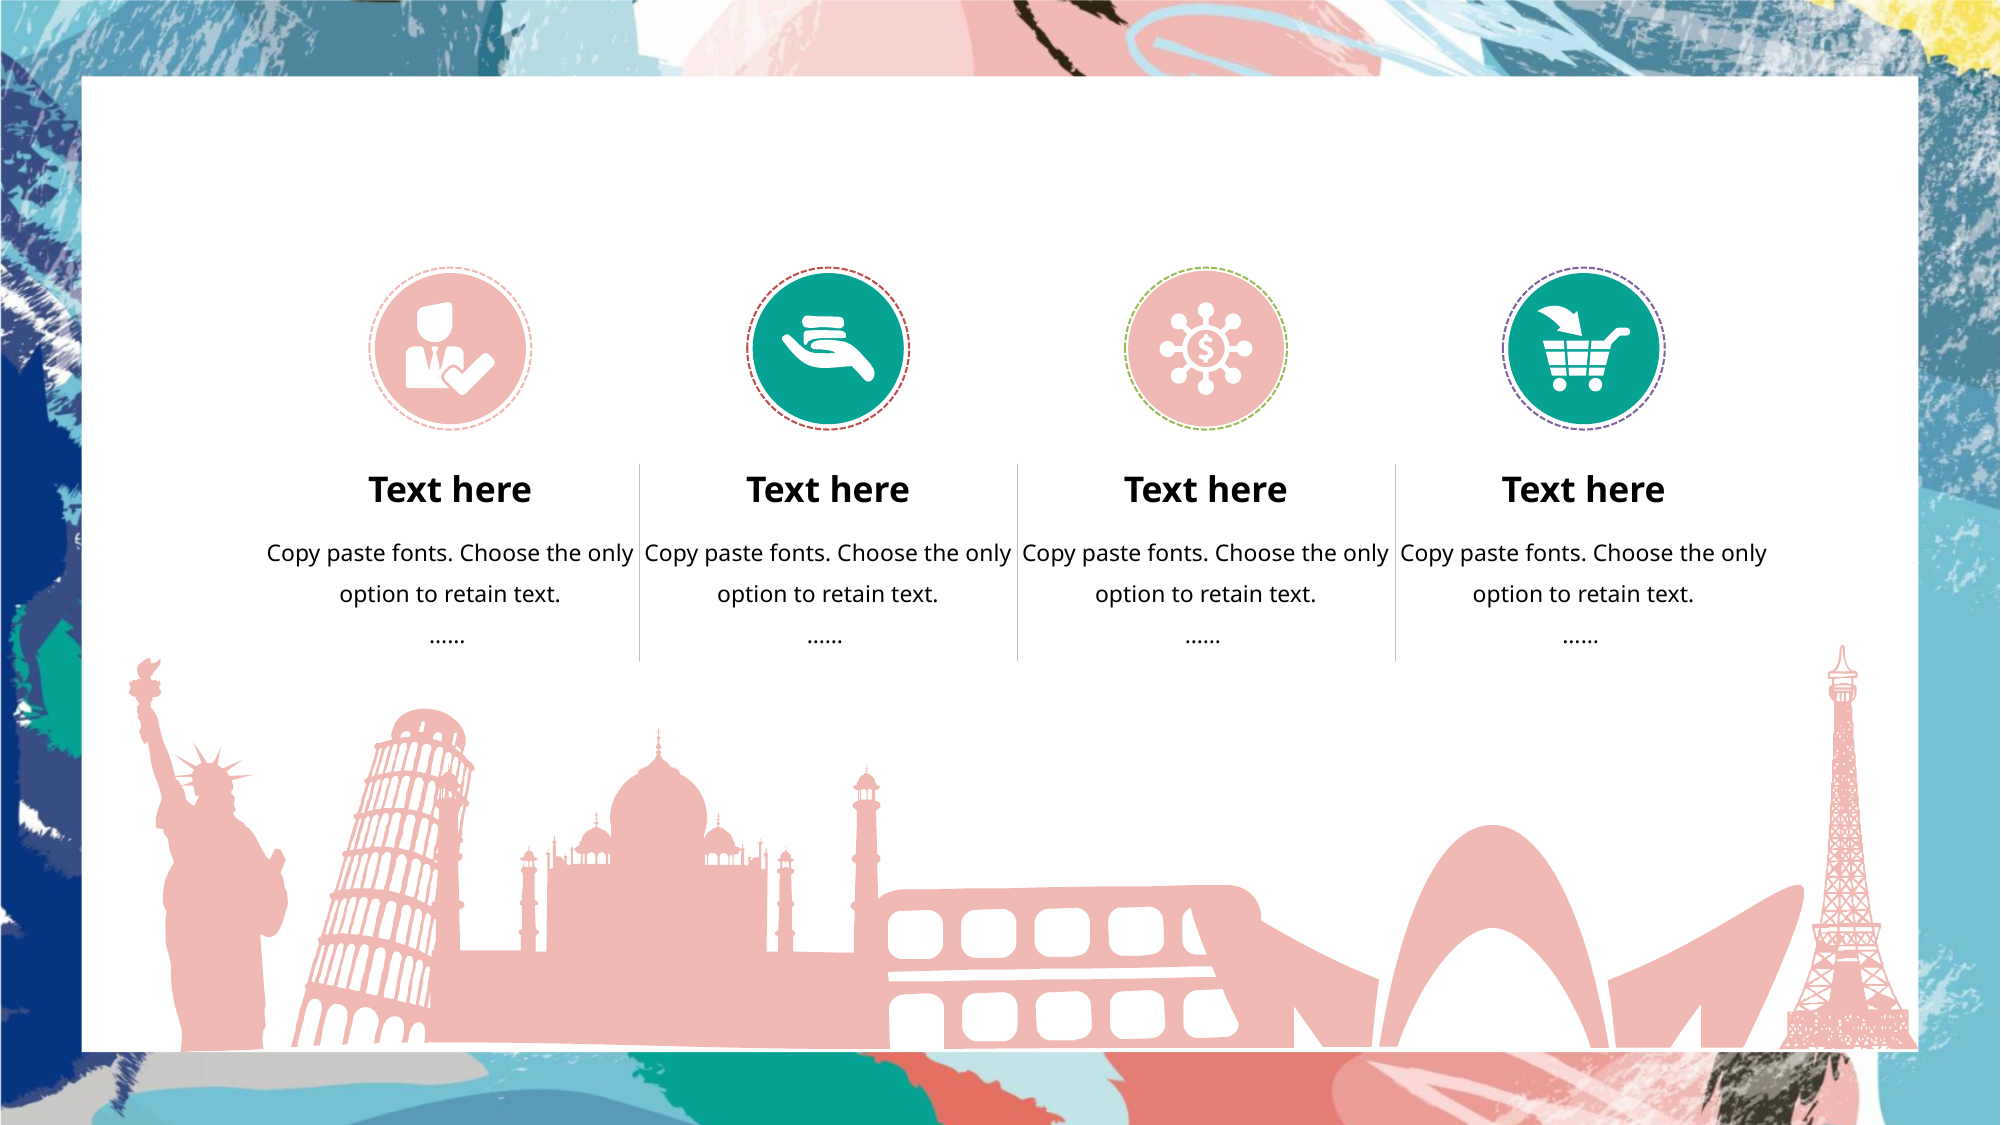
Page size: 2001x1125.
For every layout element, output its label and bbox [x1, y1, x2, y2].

text_box [1004, 459, 1382, 666]
picture [3, 0, 2000, 1125]
text_box [81, 75, 435, 1053]
text_box [369, 267, 532, 430]
text_box [626, 459, 1004, 666]
text_box [1382, 459, 1786, 666]
text_box [1502, 267, 1665, 430]
text_box [128, 644, 1919, 1053]
text_box [248, 459, 626, 666]
text_box [1565, 75, 1919, 644]
text_box [747, 267, 910, 430]
text_box [1124, 267, 1287, 430]
